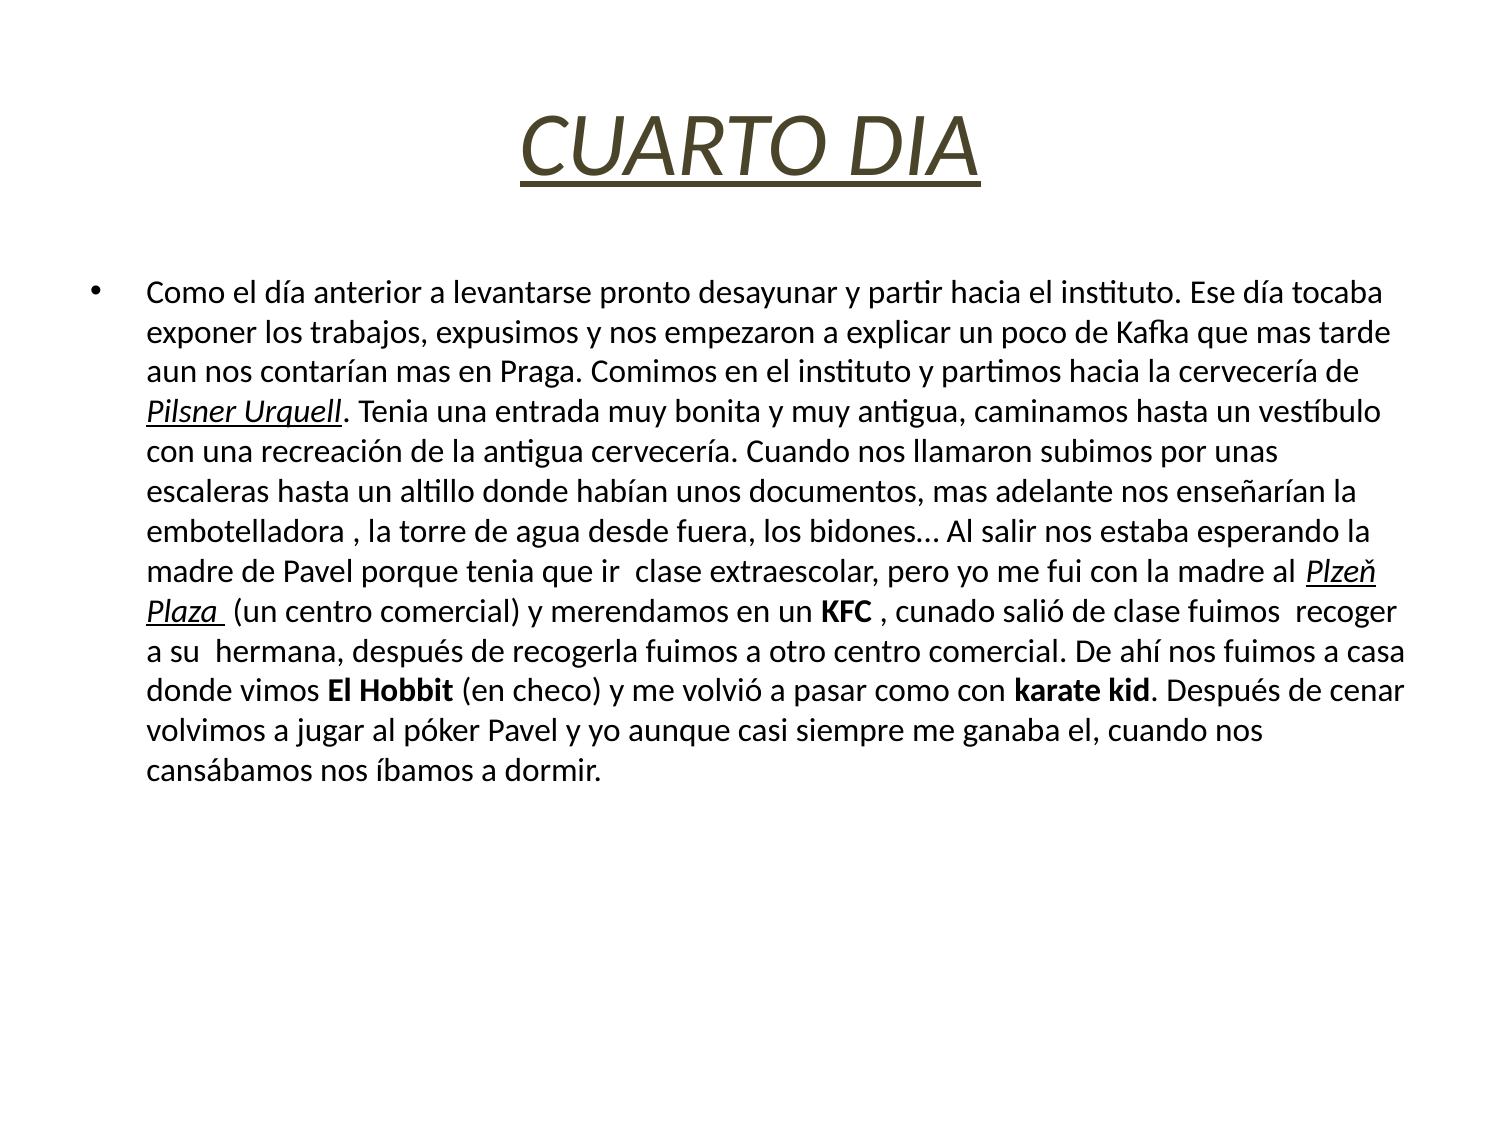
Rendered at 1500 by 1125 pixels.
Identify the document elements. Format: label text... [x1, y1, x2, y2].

list Como el día anterior a levantarse pronto desayunar y partir hacia el instituto. Ese día tocaba exponer los trabajos, expusimos y nos empezaron a explicar un poco de Kafka que mas tarde aun nos contarían mas en Praga. Comimos en el instituto y partimos hacia la cervecería de Pilsner Urquell. Tenia una entrada muy bonita y muy antigua, caminamos hasta un vestíbulo con una recreación de la antigua cervecería. Cuando nos llamaron subimos por unas escaleras hasta un altillo donde habían unos documentos, mas adelante nos enseñarían la embotelladora , la torre de agua desde fuera, los bidones… Al salir nos estaba esperando la madre de Pavel porque tenia que ir clase extraescolar, pero yo me fui con la madre al Plzeň Plaza (un centro comercial) y merendamos en un KFC , cunado salió de clase fuimos recoger a su hermana, después de recogerla fuimos a otro centro comercial. De ahí nos fuimos a casa donde vimos El Hobbit (en checo) y me volvió a pasar como con karate kid. Después de cenar volvimos a jugar al póker Pavel y yo aunque casi siempre me ganaba el, cuando nos cansábamos nos íbamos a dormir. [75, 262, 1425, 1005]
title CUARTO DIA [75, 45, 1425, 233]
